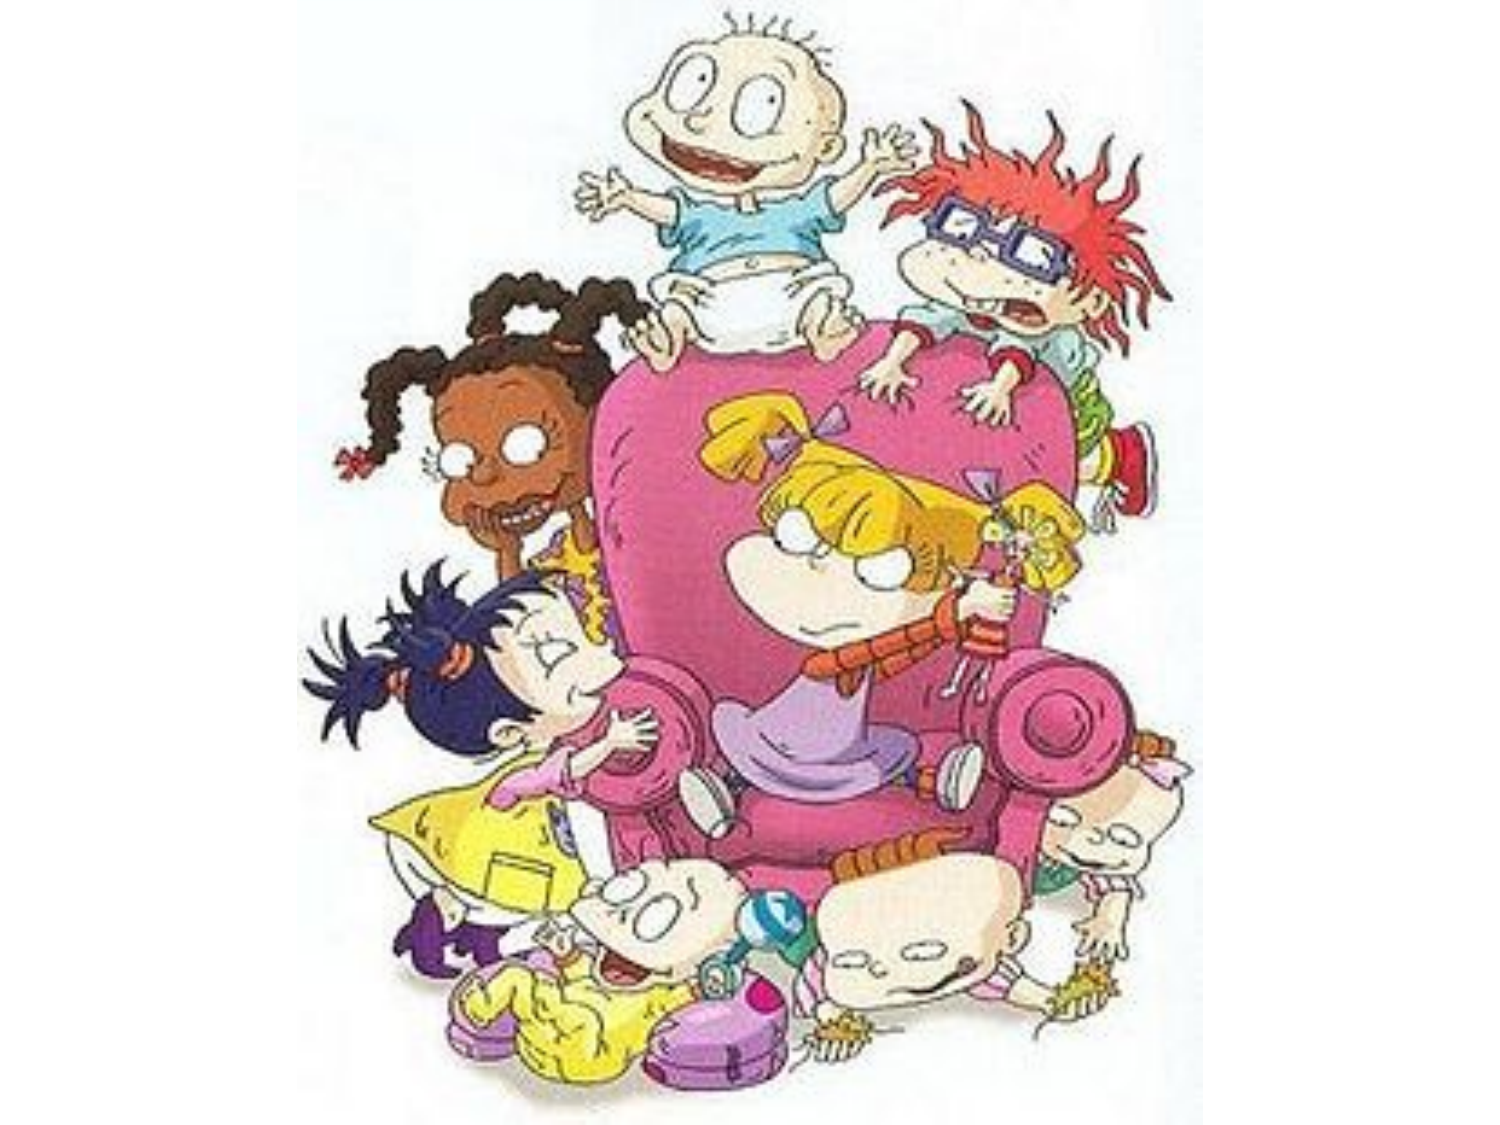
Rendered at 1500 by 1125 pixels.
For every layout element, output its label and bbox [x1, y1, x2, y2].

picture [297, 0, 1203, 1125]
